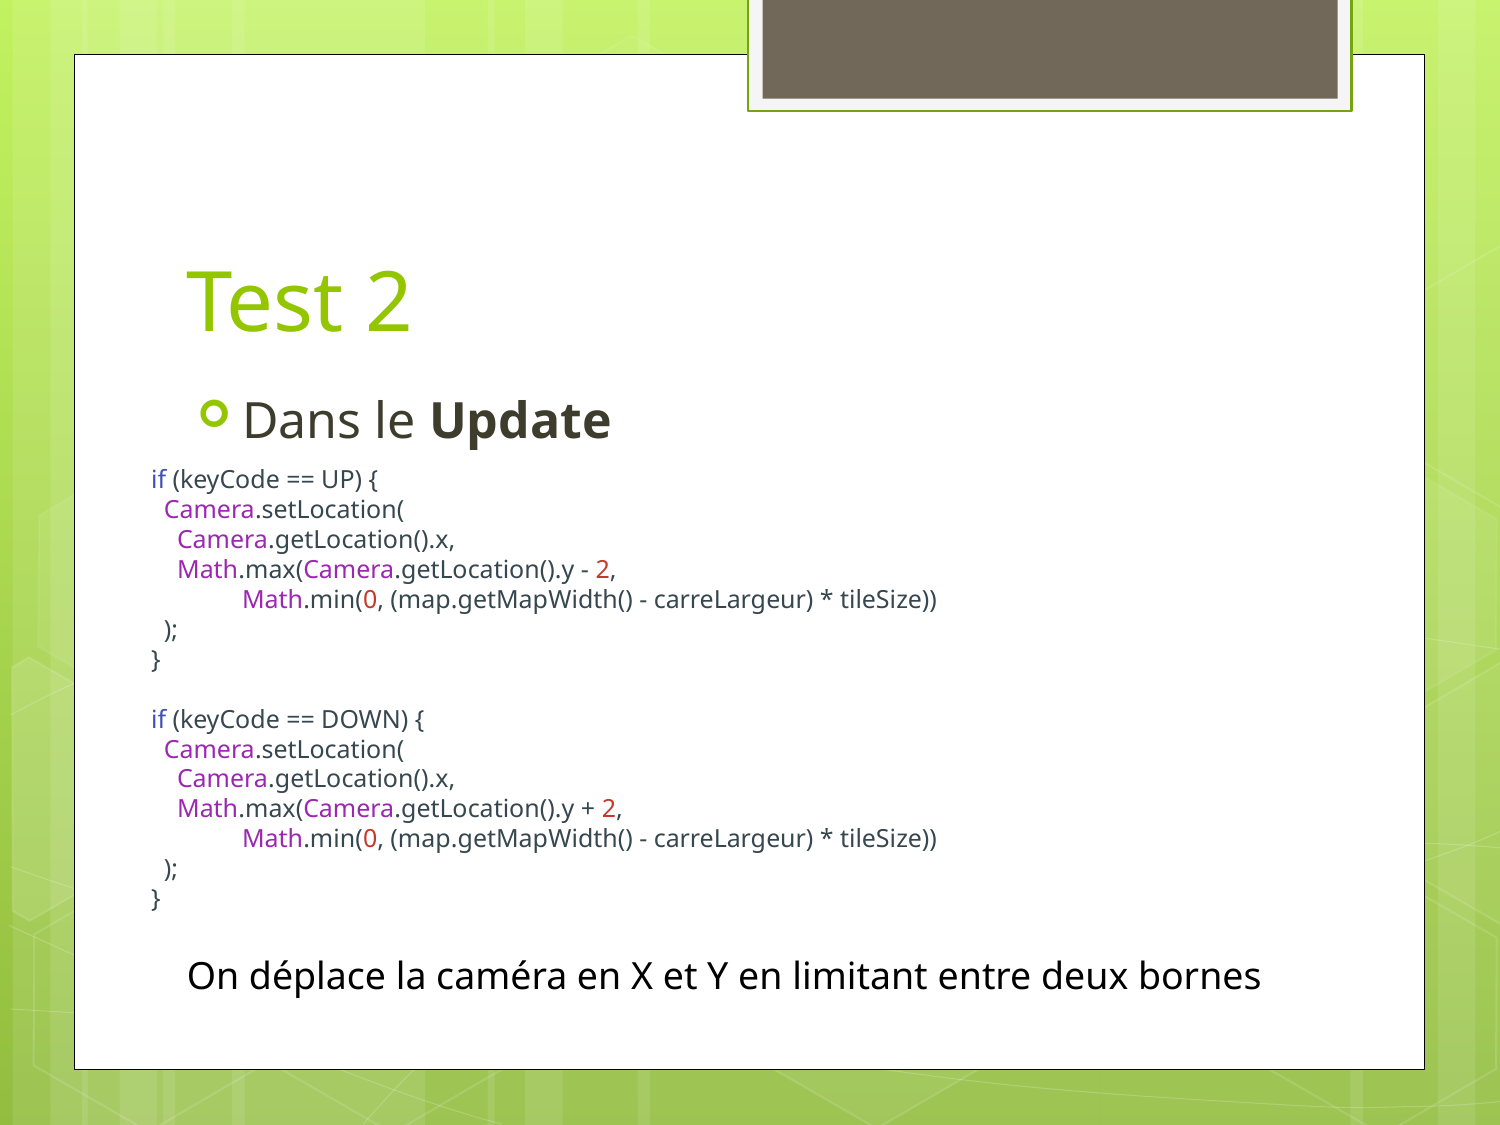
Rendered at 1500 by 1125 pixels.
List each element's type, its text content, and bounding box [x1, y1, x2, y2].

text_box On déplace la caméra en X et Y en limitant entre deux bornes [172, 944, 1278, 1005]
text_box if (keyCode == UP) { Camera.setLocation( Camera.getLocation().x, Math.max(Camera.getLocation().y - 2, Math.min(0, (map.getMapWidth() - carreLargeur) * tileSize)) ); } if (keyCode == DOWN) { Camera.setLocation( Camera.getLocation().x, Math.max(Camera.getLocation().y + 2, Math.min(0, (map.getMapWidth() - carreLargeur) * tileSize)) ); } [136, 456, 1081, 921]
title Test 2 [171, 168, 1324, 357]
list Dans le Update [171, 381, 1283, 457]
